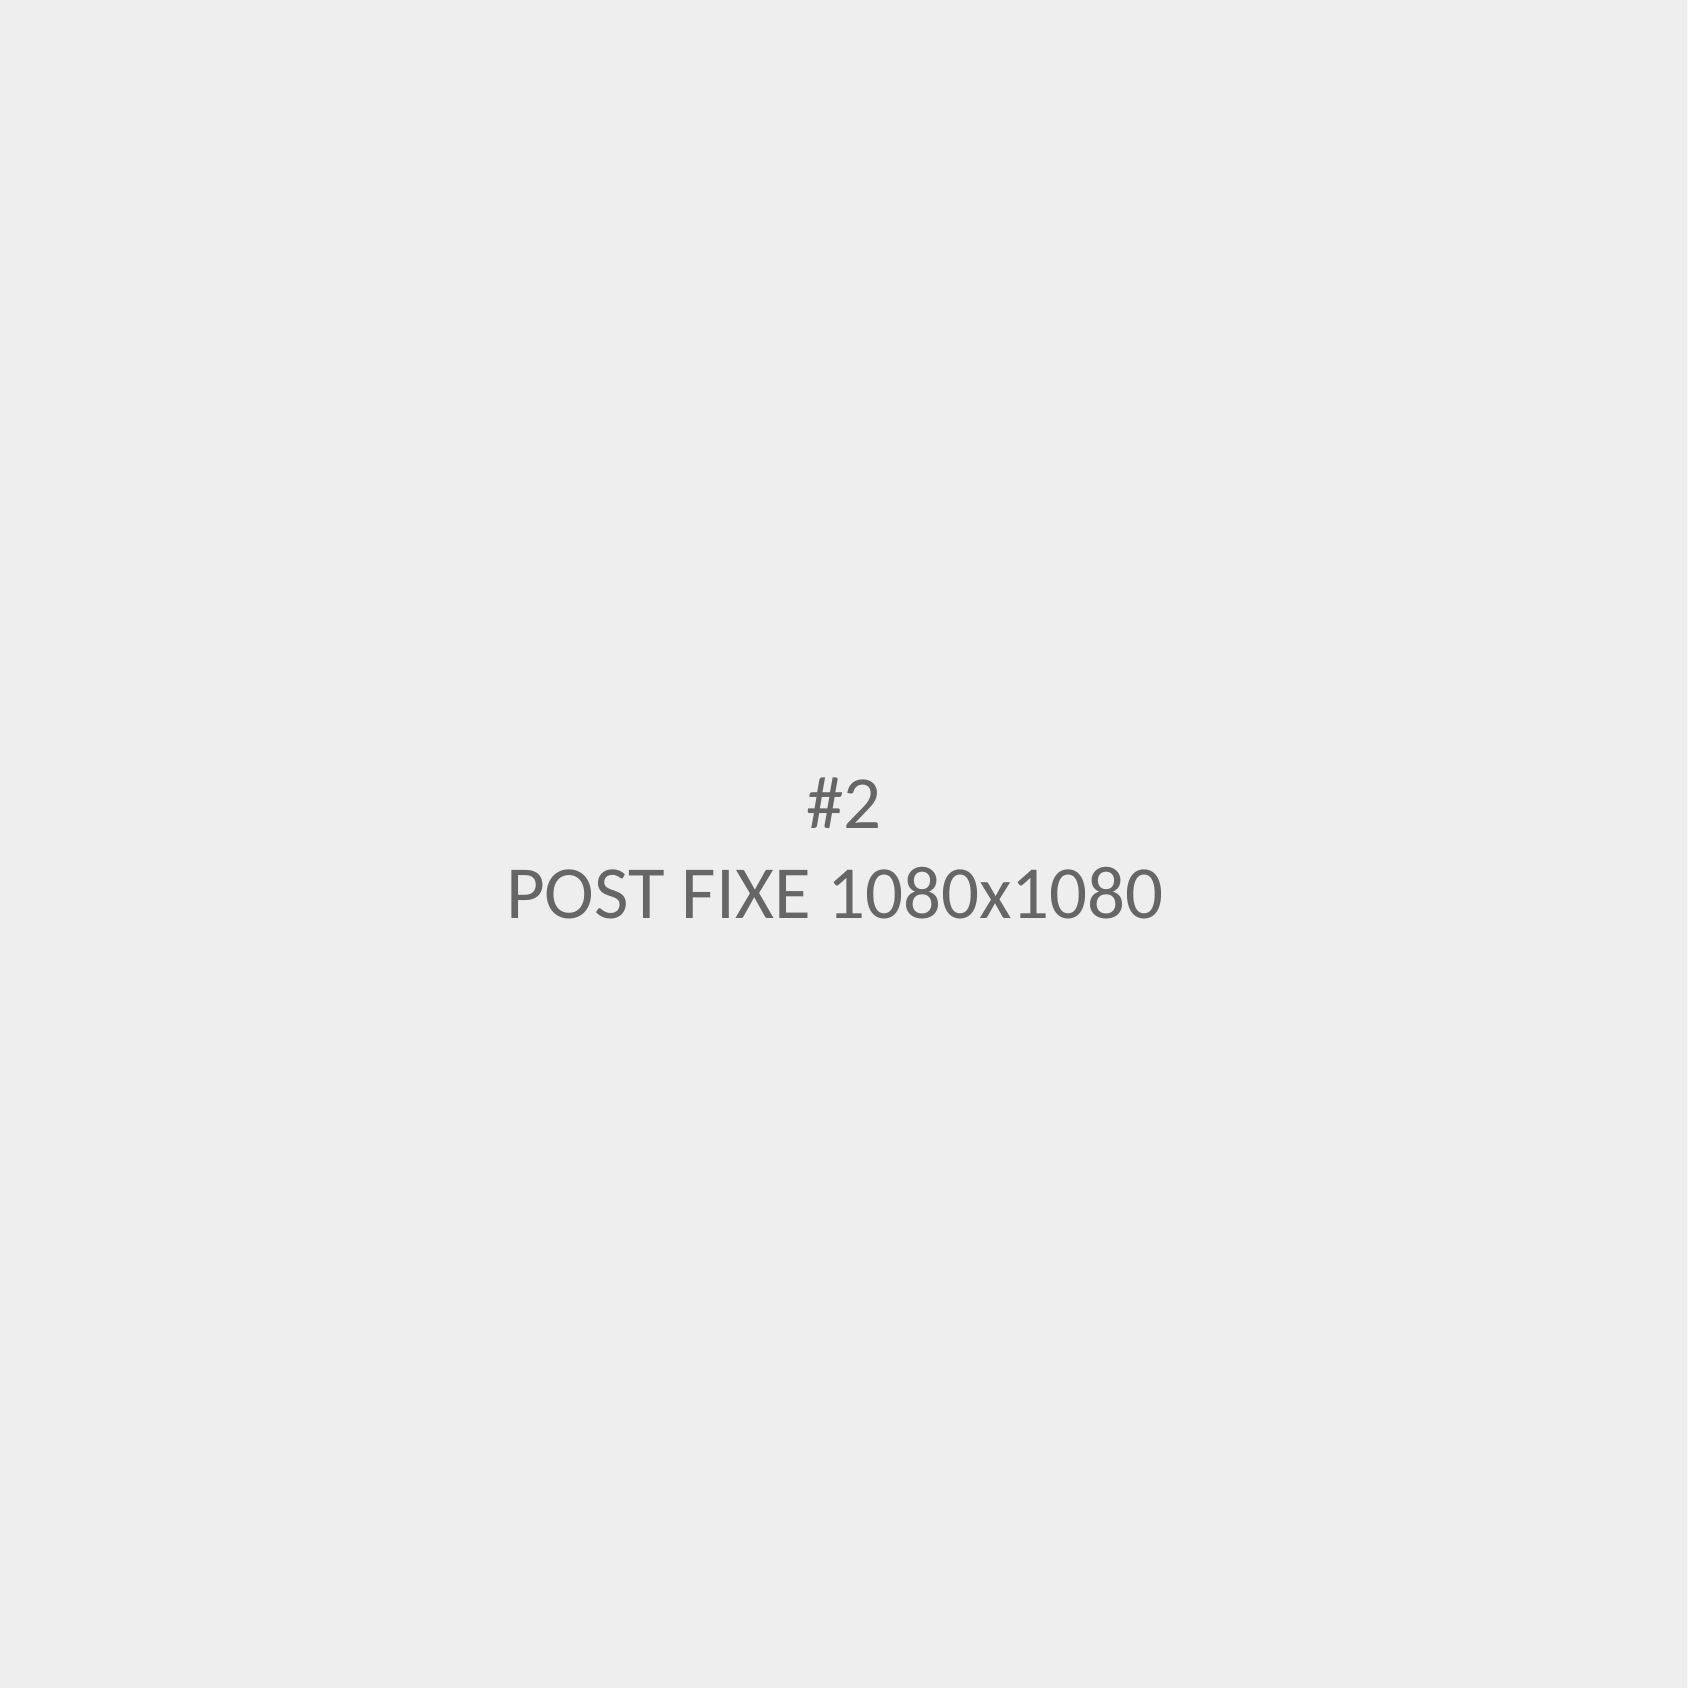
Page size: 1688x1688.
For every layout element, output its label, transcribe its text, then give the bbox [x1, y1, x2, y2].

text_box #2 POST FIXE 1080x1080 [0, 53, 1688, 1635]
